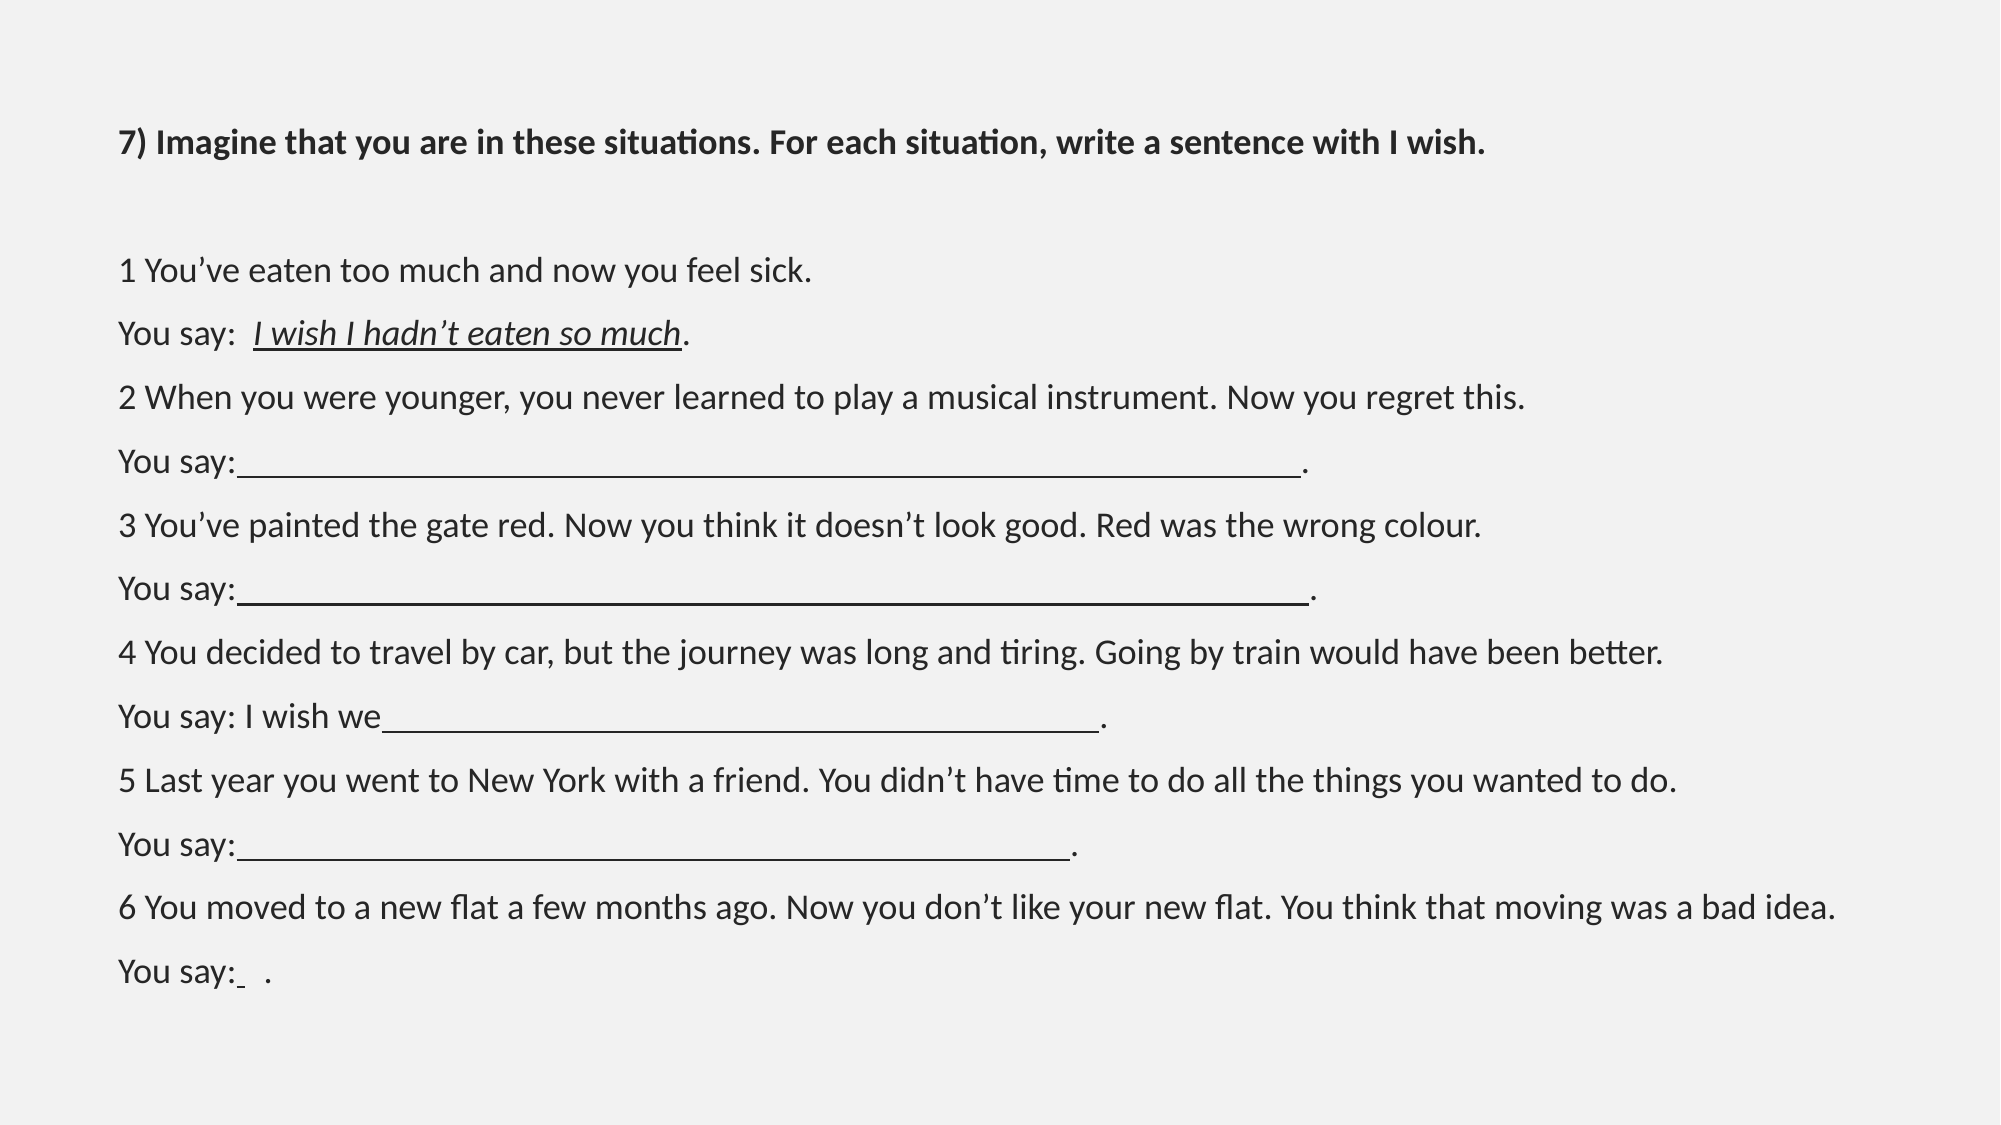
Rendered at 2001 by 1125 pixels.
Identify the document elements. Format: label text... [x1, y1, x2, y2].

list 7) Imagine that you are in these situations. For each situation, write a sentence with I wish. 1 You’ve eaten too much and now you feel sick. You say: I wish I hadn’t eaten so much. 2 When you were younger, you never learned to play a musical instrument. Now you regret this. You say: . 3 You’ve painted the gate red. Now you think it doesn’t look good. Red was the wrong colour. You say: . 4 You decided to travel by car, but the journey was long and tiring. Going by train would have been better. You say: I wish we . 5 Last year you went to New York with a friend. You didn’t have time to do all the things you wanted to do. You say: . 6 You moved to a new flat a few months ago. Now you don’t like your new flat. You think that moving was a bad idea. You say: . [0, 0, 2000, 1125]
